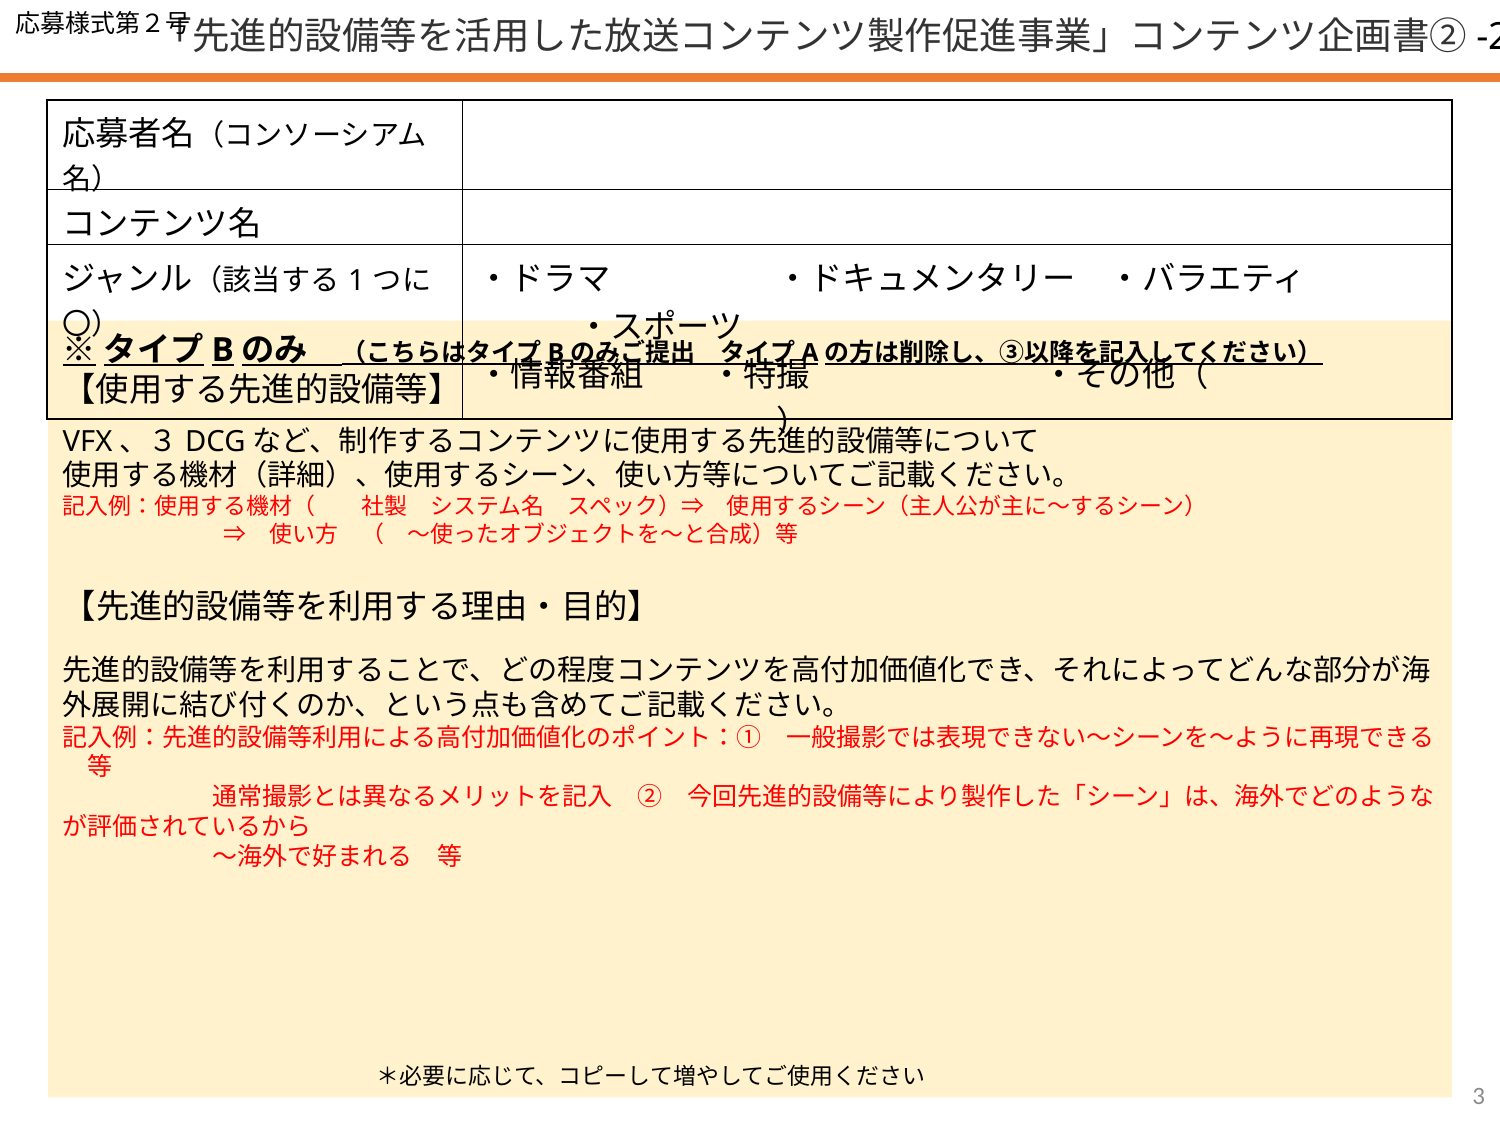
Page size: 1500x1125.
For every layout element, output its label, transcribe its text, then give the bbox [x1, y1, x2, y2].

text_box 先進的設備等を利用することで、どの程度コンテンツを高付加価値化でき、それによってどんな部分が海外展開に結び付くのか、という点も含めてご記載ください。 記入例：先進的設備等利用による高付加価値化のポイント：① 一般撮影では表現できない～シーンを～ように再現できる 等 通常撮影とは異なるメリットを記入 ② 今回先進的設備等により製作した「シーン」は、海外でどのようなが評価されているから ～海外で好まれる 等 [47, 643, 1452, 879]
text_box 「先進的設備等を活用した放送コンテンツ製作促進事業」コンテンツ企画書②-2 [140, 4, 1500, 65]
table_header [463, 101, 1451, 189]
text_box 【先進的設備等を利用する理由・目的】 [48, 577, 1413, 633]
table_cell ・ドラマ ・ドキュメンタリー ・バラエティ ・スポーツ ・情報番組 ・特撮 ・その他（ ） [463, 245, 1451, 418]
table_cell [463, 190, 1451, 244]
text_box VFX、３DCGなど、制作するコンテンツに使用する先進的設備等について 使用する機材（詳細）、使用するシーン、使い方等についてご記載ください。 記入例：使用する機材（ 社製 システム名 スペック）⇒ 使用するシーン（主人公が主に～するシーン） ⇒ 使い方 （ ～使ったオブジェクトを～と合成）等 [47, 420, 1443, 554]
text_box ＊必要に応じて、コピーして増やしてご使用ください [361, 1054, 1417, 1097]
slide_number 3 [1162, 1065, 1500, 1125]
table_cell ジャンル（該当する1つに〇） [48, 245, 462, 418]
text_box ※タイプBのみ （こちらはタイプBのみご提出 タイプAの方は削除し、③以降を記入してください） 【使用する先進的設備等】 [47, 420, 1453, 1098]
table_header 応募者名（コンソーシアム名） [48, 101, 462, 189]
table_cell コンテンツ名 [48, 190, 462, 244]
text_box 応募様式第２号 [1, 0, 206, 45]
